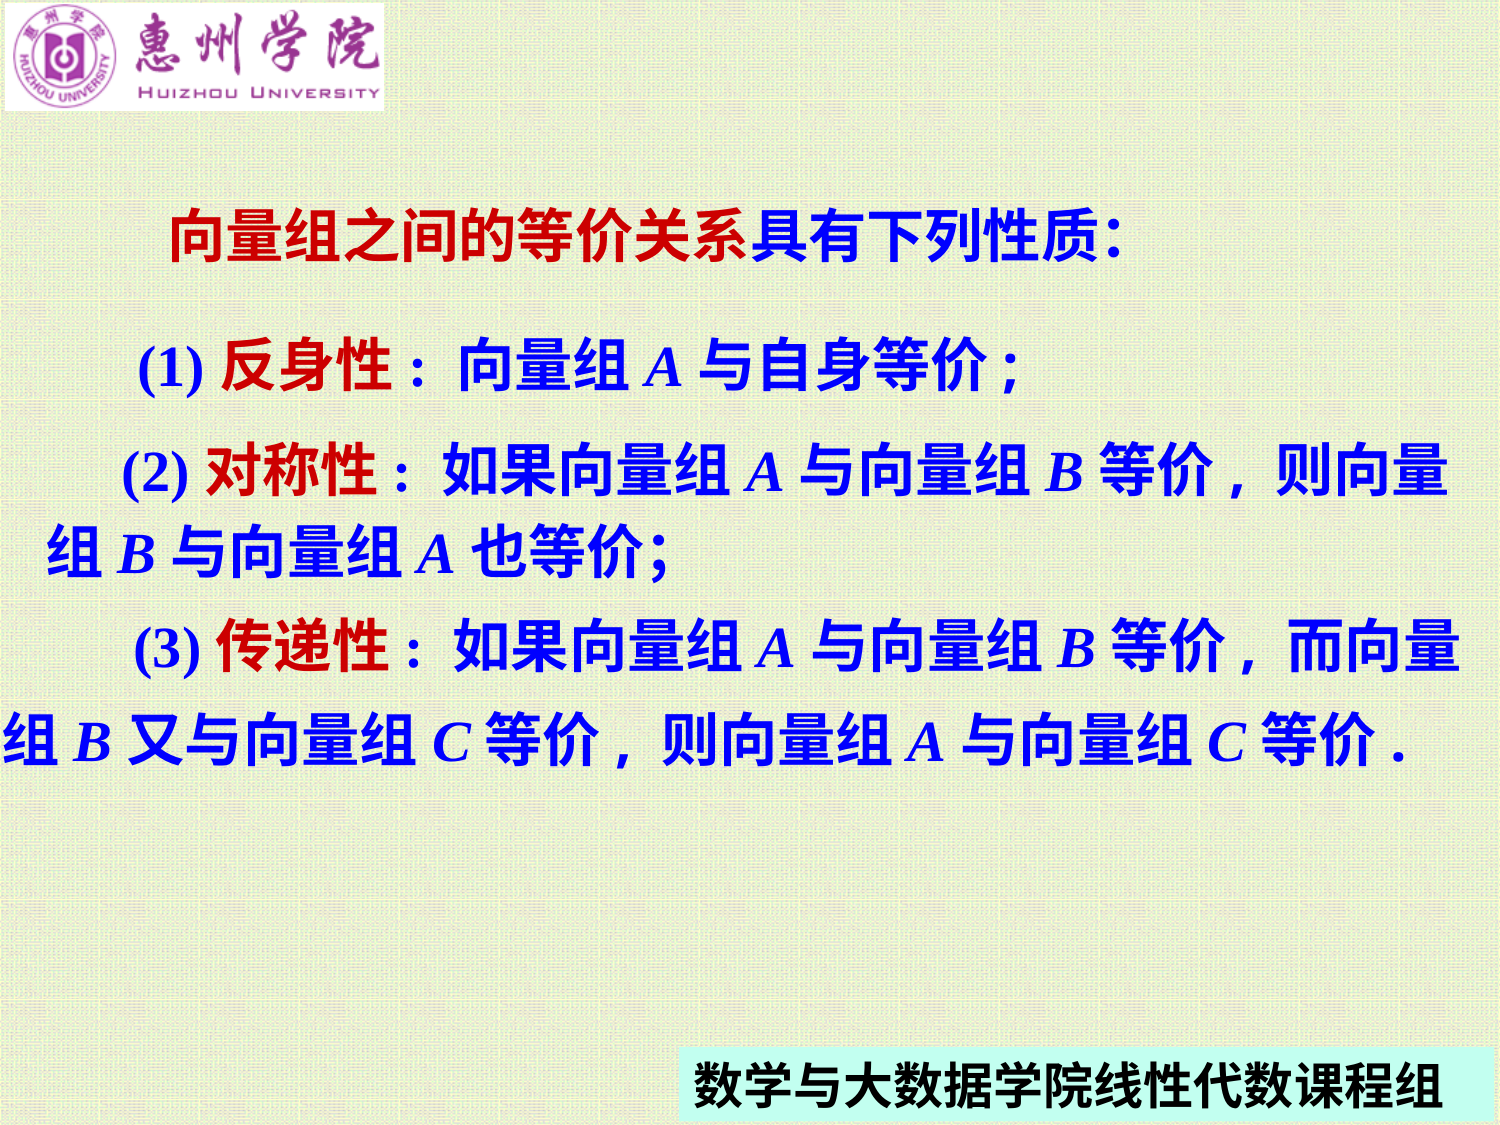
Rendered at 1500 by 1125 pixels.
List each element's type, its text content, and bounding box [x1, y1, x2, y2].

text_box 向量组之间的等价关系具有下列性质： [167, 199, 1172, 270]
text_box (2)对称性: 如果向量组A与向量组B等价, 则向量 [121, 433, 1477, 504]
picture [0, 0, 1500, 1125]
text_box (1)反身性: 向量组A与自身等价; [137, 328, 1035, 399]
text_box 组B又与向量组C等价, 则向量组A与向量组C等价. [1, 703, 1438, 774]
text_box 组B与向量组A也等价； [45, 515, 717, 586]
text_box (3)传递性: 如果向量组A与向量组B等价, 而向量 [133, 609, 1488, 680]
